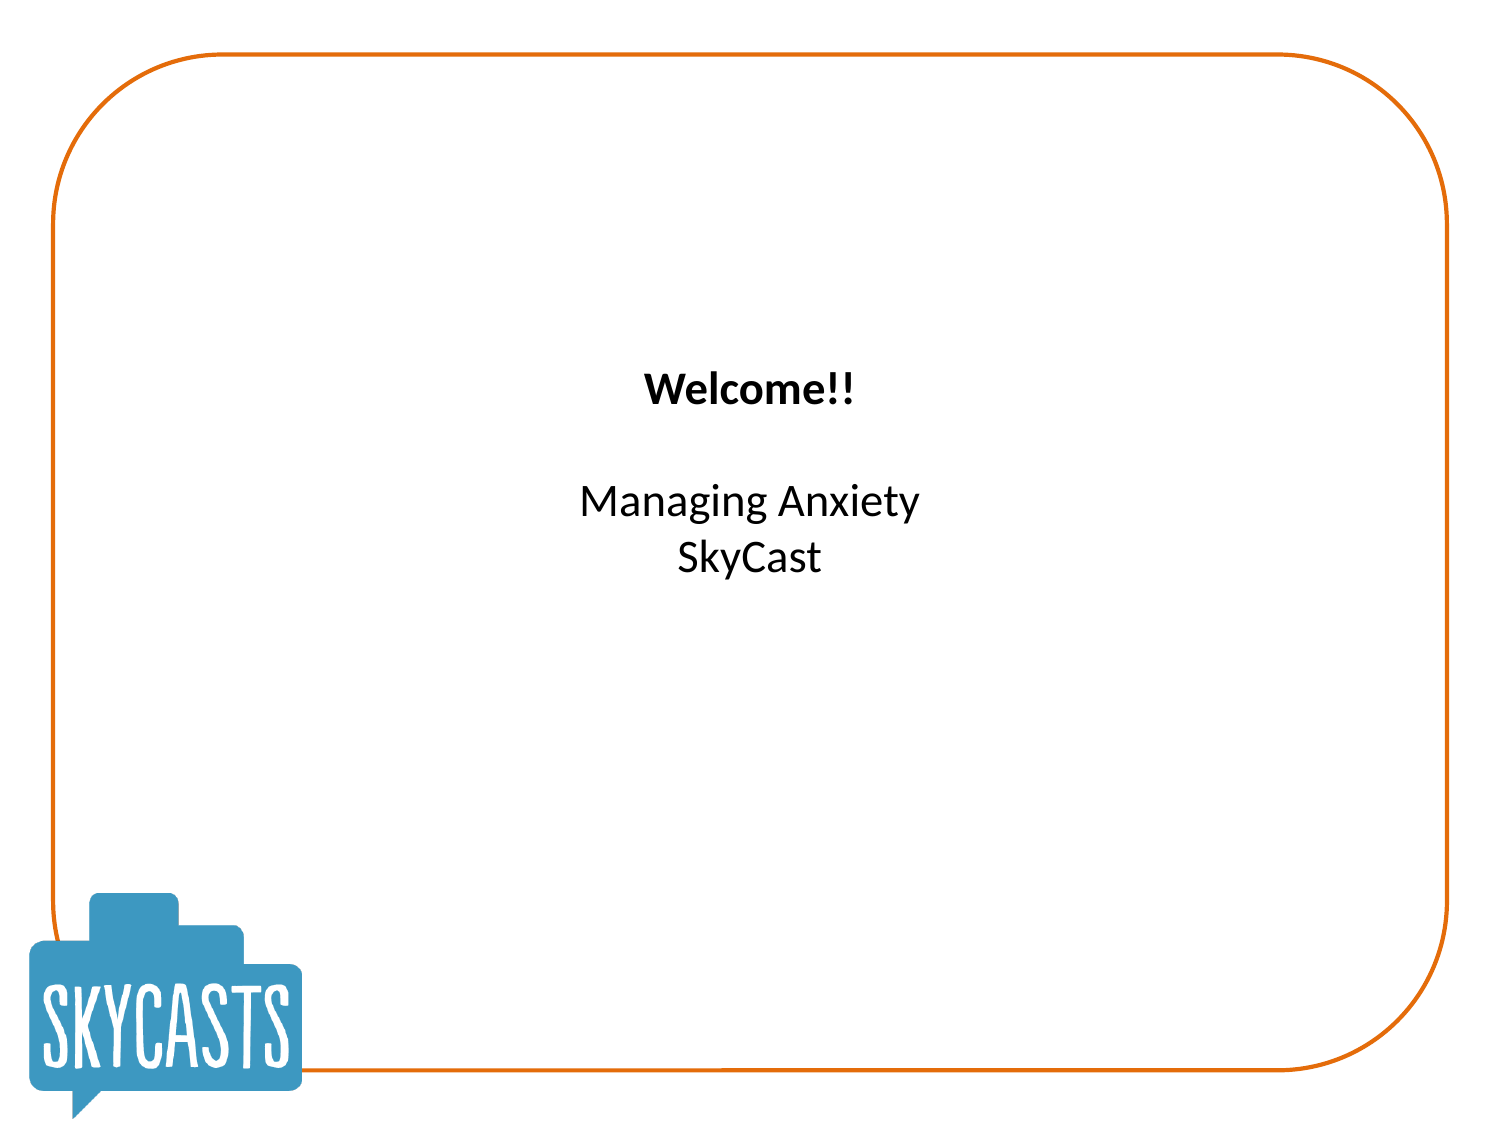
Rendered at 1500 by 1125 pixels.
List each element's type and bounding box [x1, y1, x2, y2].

text_box [50, 52, 1450, 1073]
picture [29, 893, 302, 1119]
